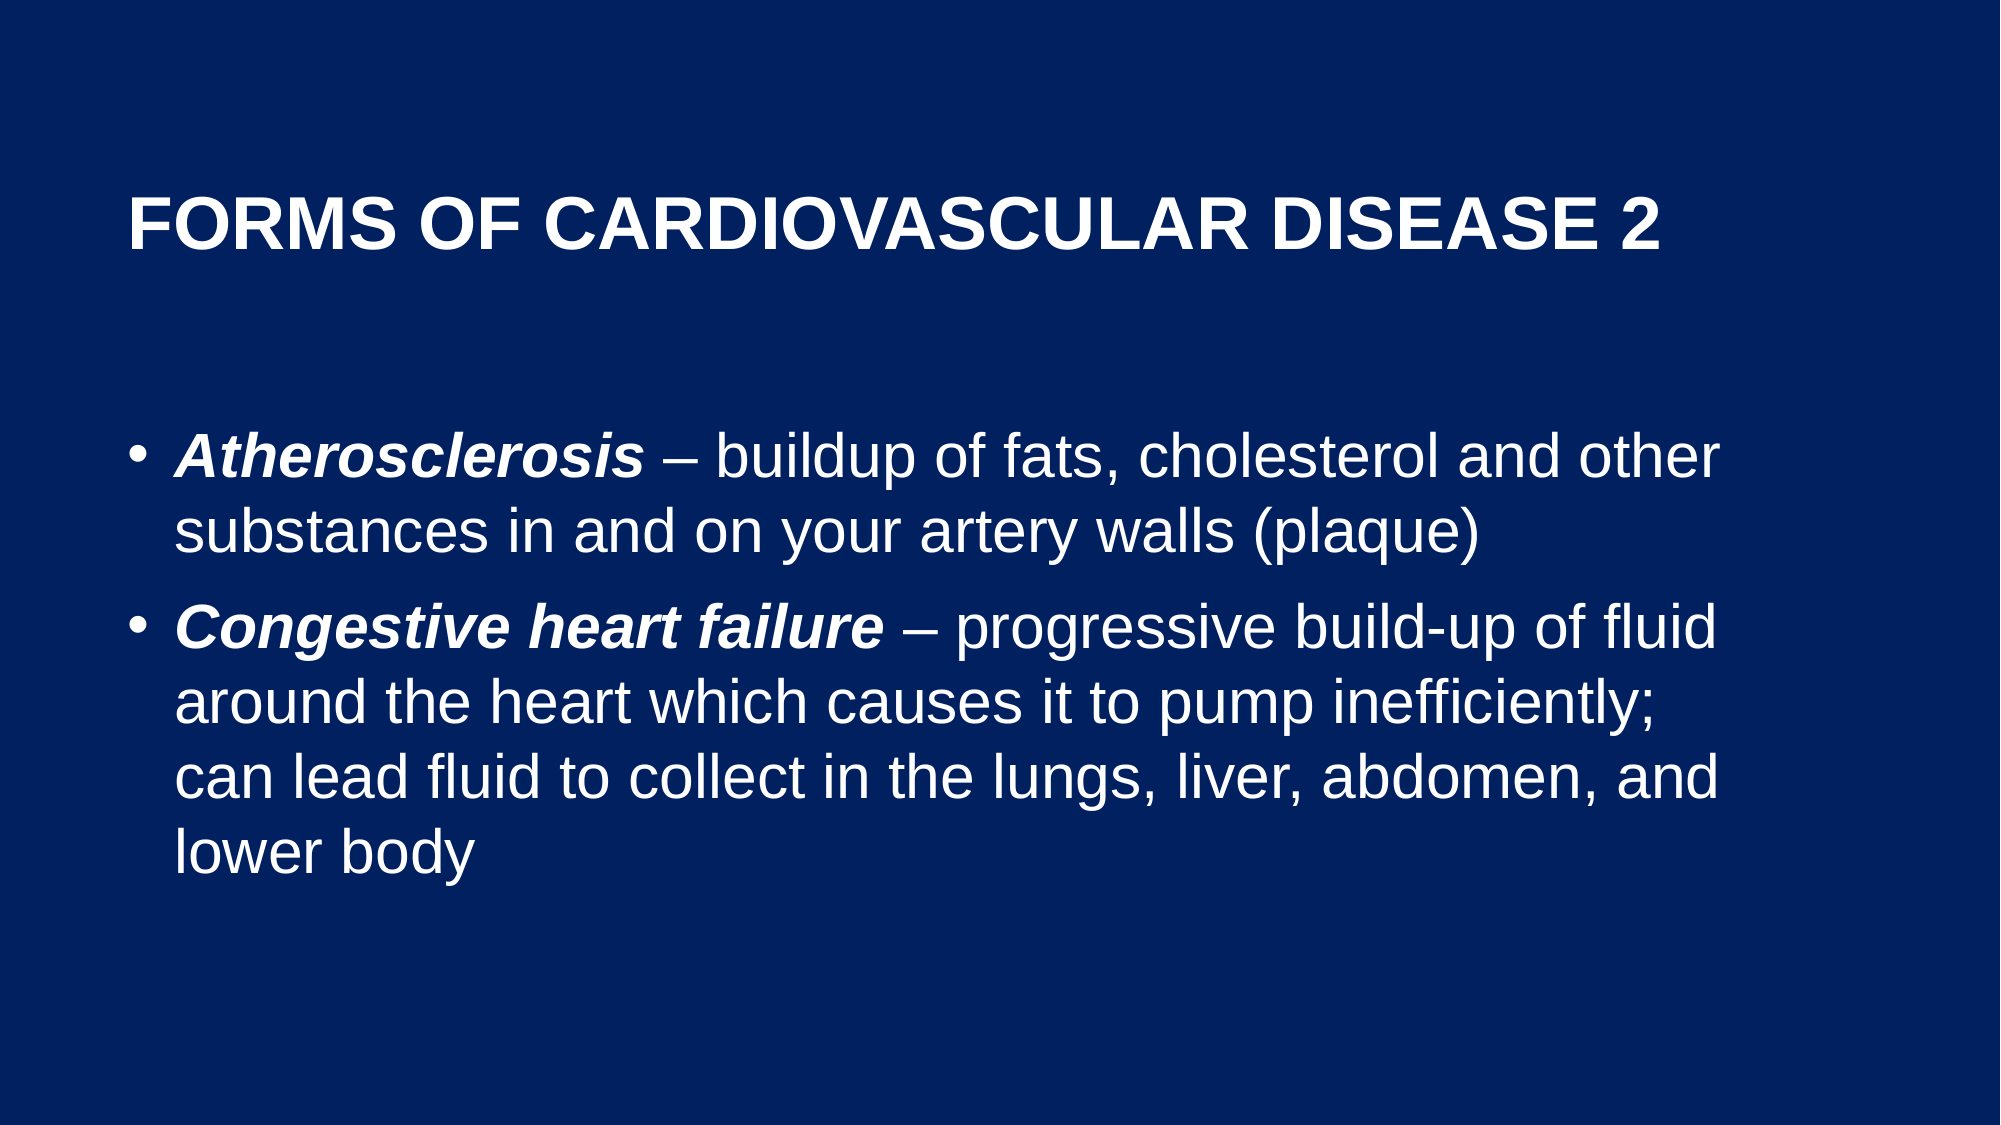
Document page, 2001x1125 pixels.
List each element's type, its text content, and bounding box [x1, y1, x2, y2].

list Atherosclerosis – buildup of fats, cholesterol and other substances in and on your artery walls (plaque) Congestive heart failure – progressive build-up of fluid around the heart which causes it to pump inefficiently; can lead fluid to collect in the lungs, liver, abdomen, and lower body [112, 351, 1775, 950]
title Forms of Cardiovascular disease 2 [112, 99, 1775, 339]
